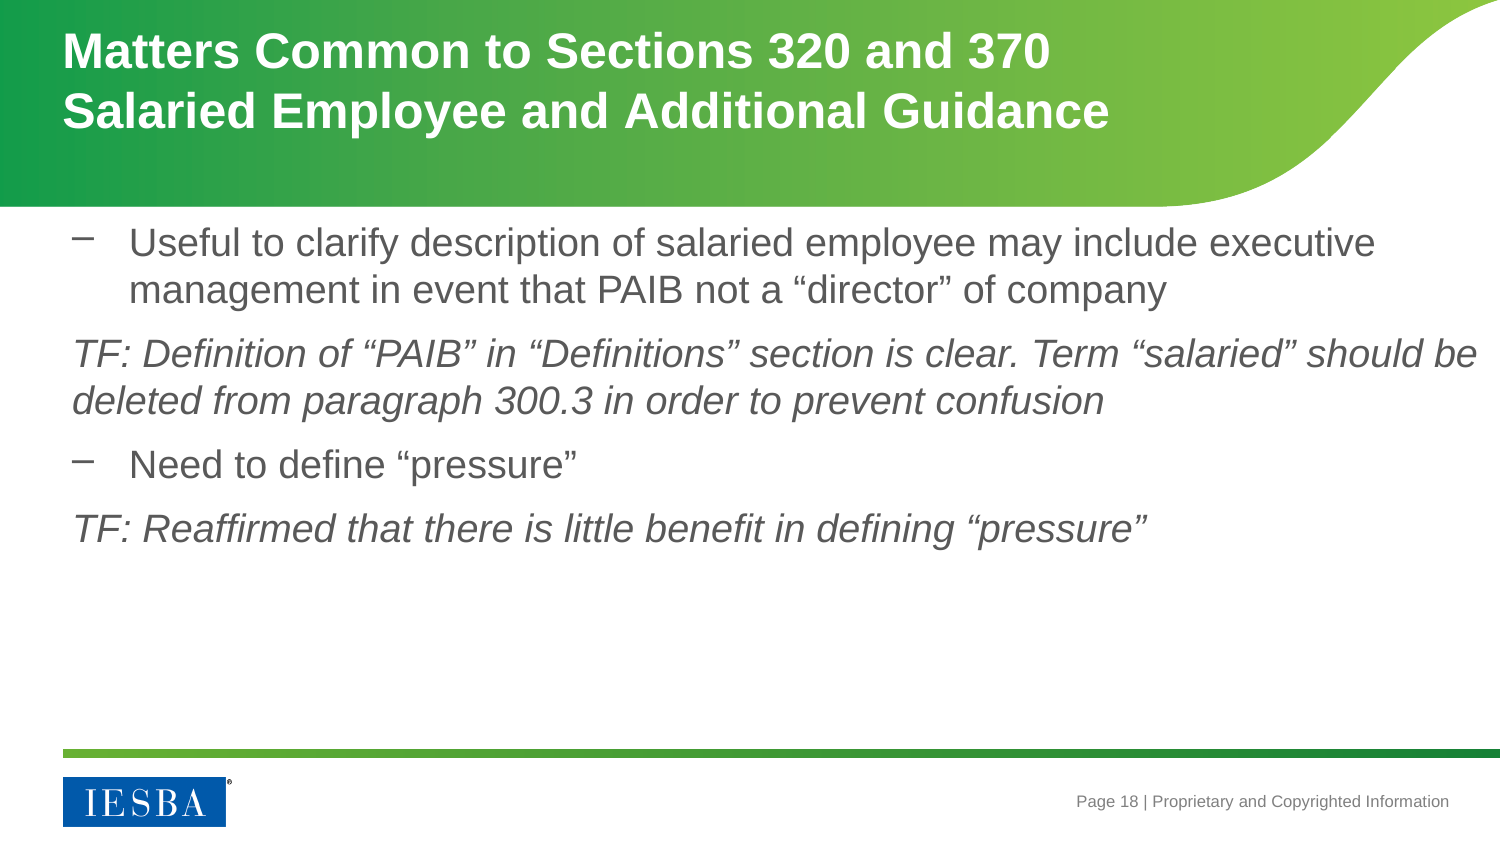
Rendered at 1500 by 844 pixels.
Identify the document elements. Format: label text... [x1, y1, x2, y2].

list Useful to clarify description of salaried employee may include executive management in event that PAIB not a “director” of company TF: Definition of “PAIB” in “Definitions” section is clear. Term “salaried” should be deleted from paragraph 300.3 in order to prevent confusion Need to define “pressure” TF: Reaffirmed that there is little benefit in defining “pressure” [0, 209, 1500, 747]
picture [63, 777, 232, 827]
title Matters Common to Sections 320 and 370 Salaried Employee and Additional Guidance [62, 75, 1300, 142]
picture [0, 0, 1500, 207]
